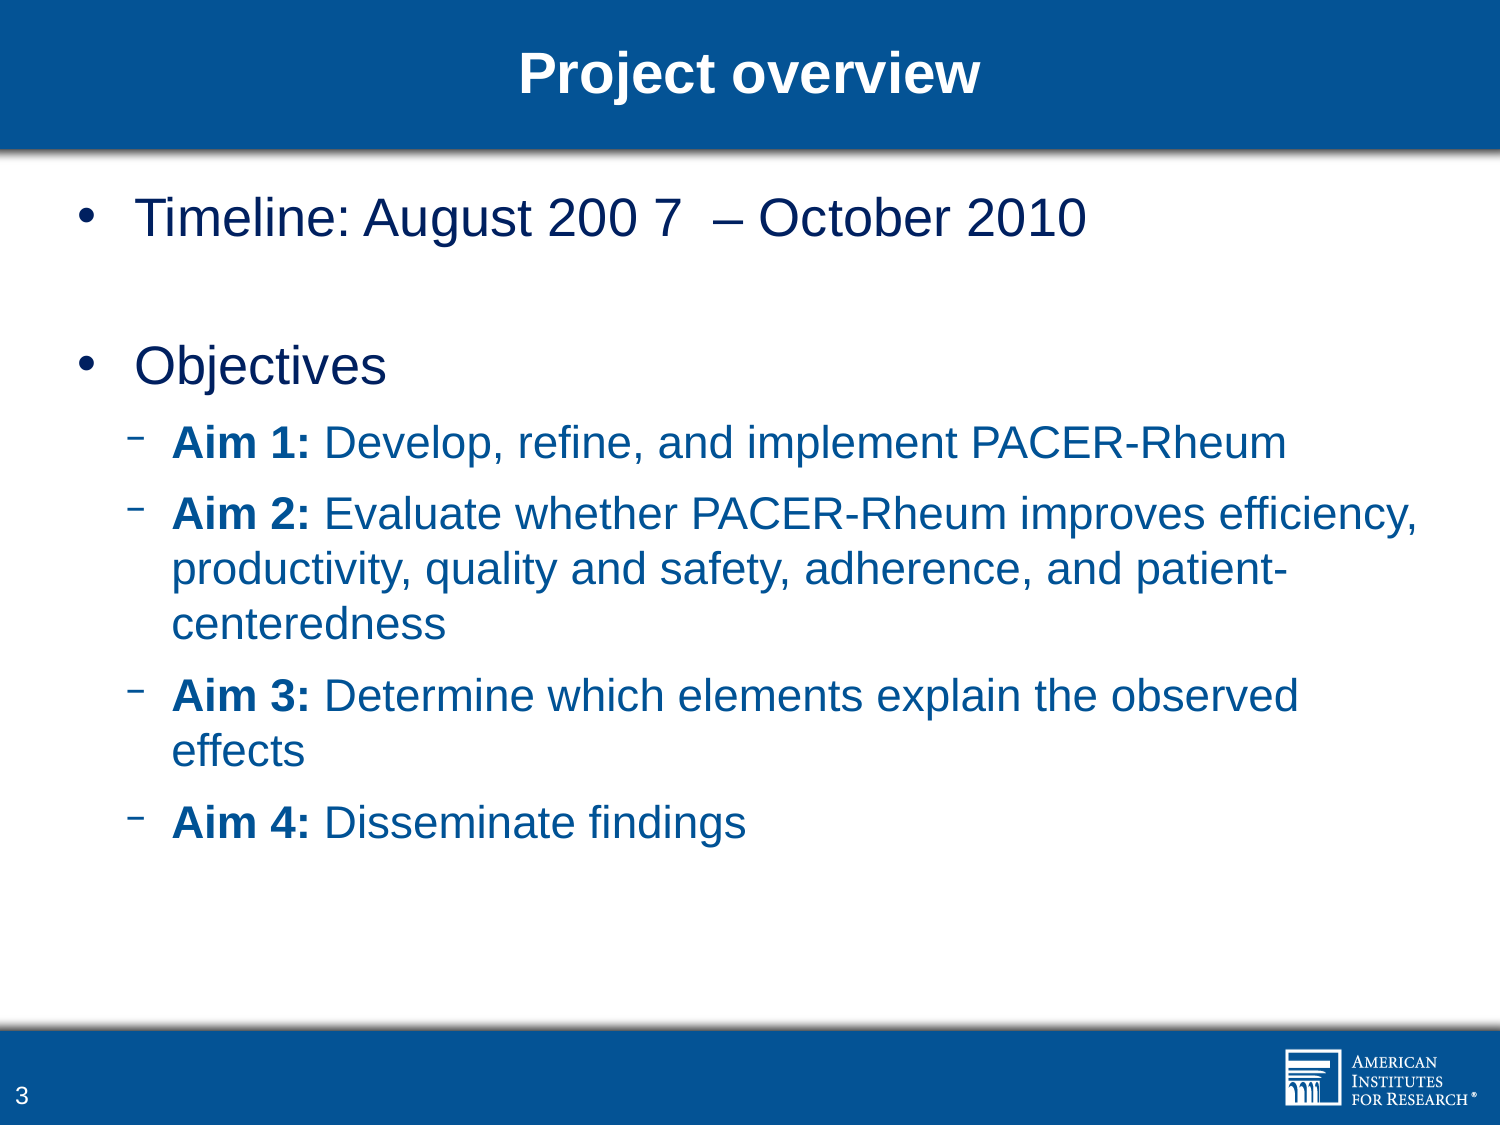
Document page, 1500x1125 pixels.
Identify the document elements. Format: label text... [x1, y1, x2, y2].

picture [0, 151, 1500, 1125]
list Timeline: August 200 7 – October 2010 Objectives Aim 1: Develop, refine, and implement PACER-Rheum Aim 2: Evaluate whether PACER-Rheum improves efficiency, productivity, quality and safety, adherence, and patient-centeredness Aim 3: Determine which elements explain the observed effects Aim 4: Disseminate findings [62, 174, 1438, 976]
slide_number 3 [0, 1065, 350, 1125]
title Project overview [0, 0, 1500, 151]
